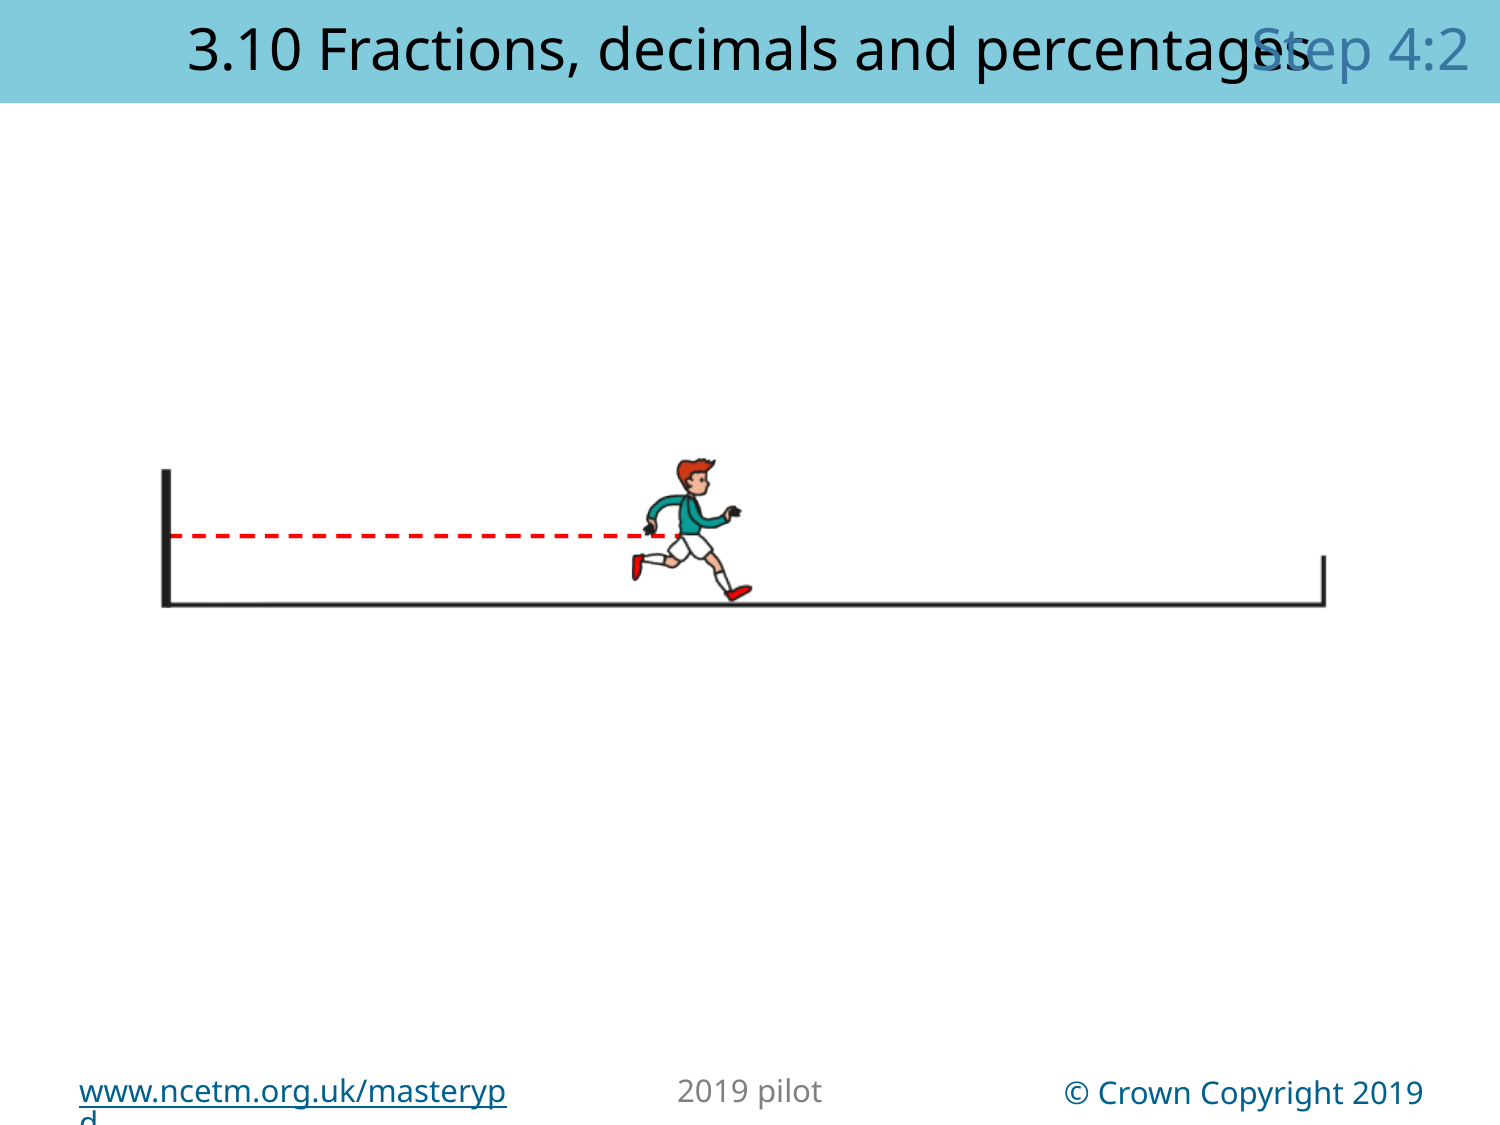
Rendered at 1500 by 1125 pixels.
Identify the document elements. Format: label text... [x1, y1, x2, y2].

list Step 4:2 [0, 0, 1500, 104]
picture [102, 457, 1398, 667]
